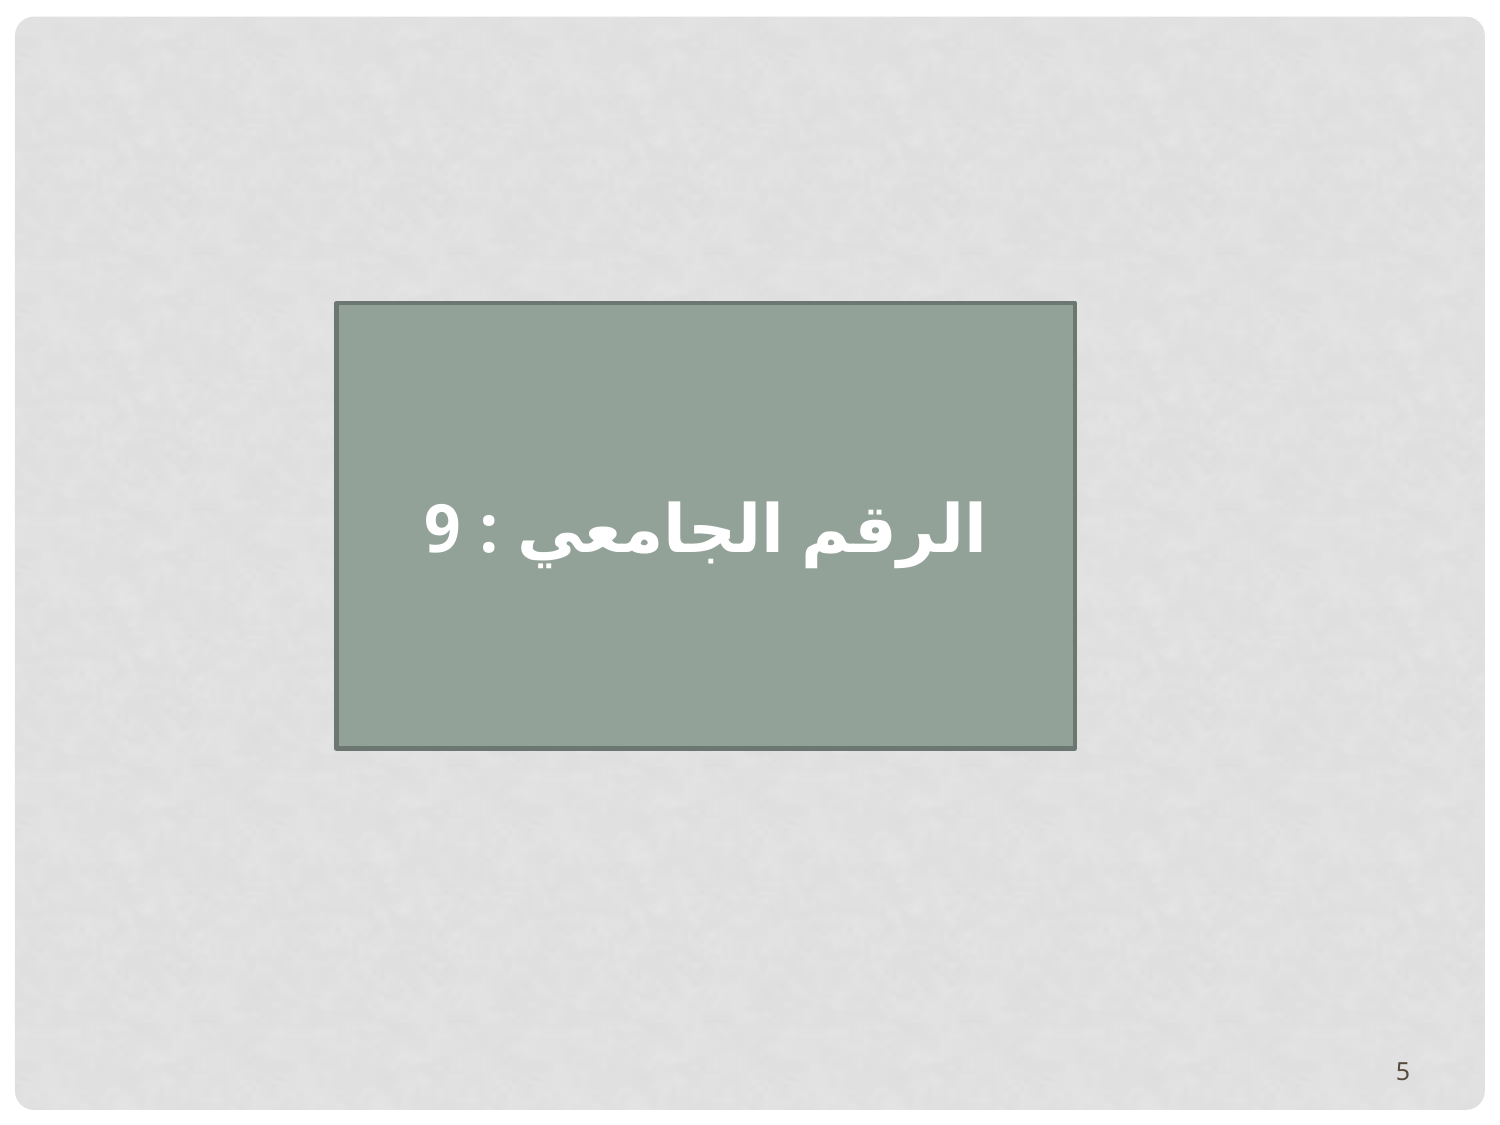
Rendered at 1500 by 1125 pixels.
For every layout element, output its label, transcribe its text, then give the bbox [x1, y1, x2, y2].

text_box الرقم الجامعي : 9 [334, 301, 1077, 751]
slide_number 5 [1074, 1042, 1425, 1103]
